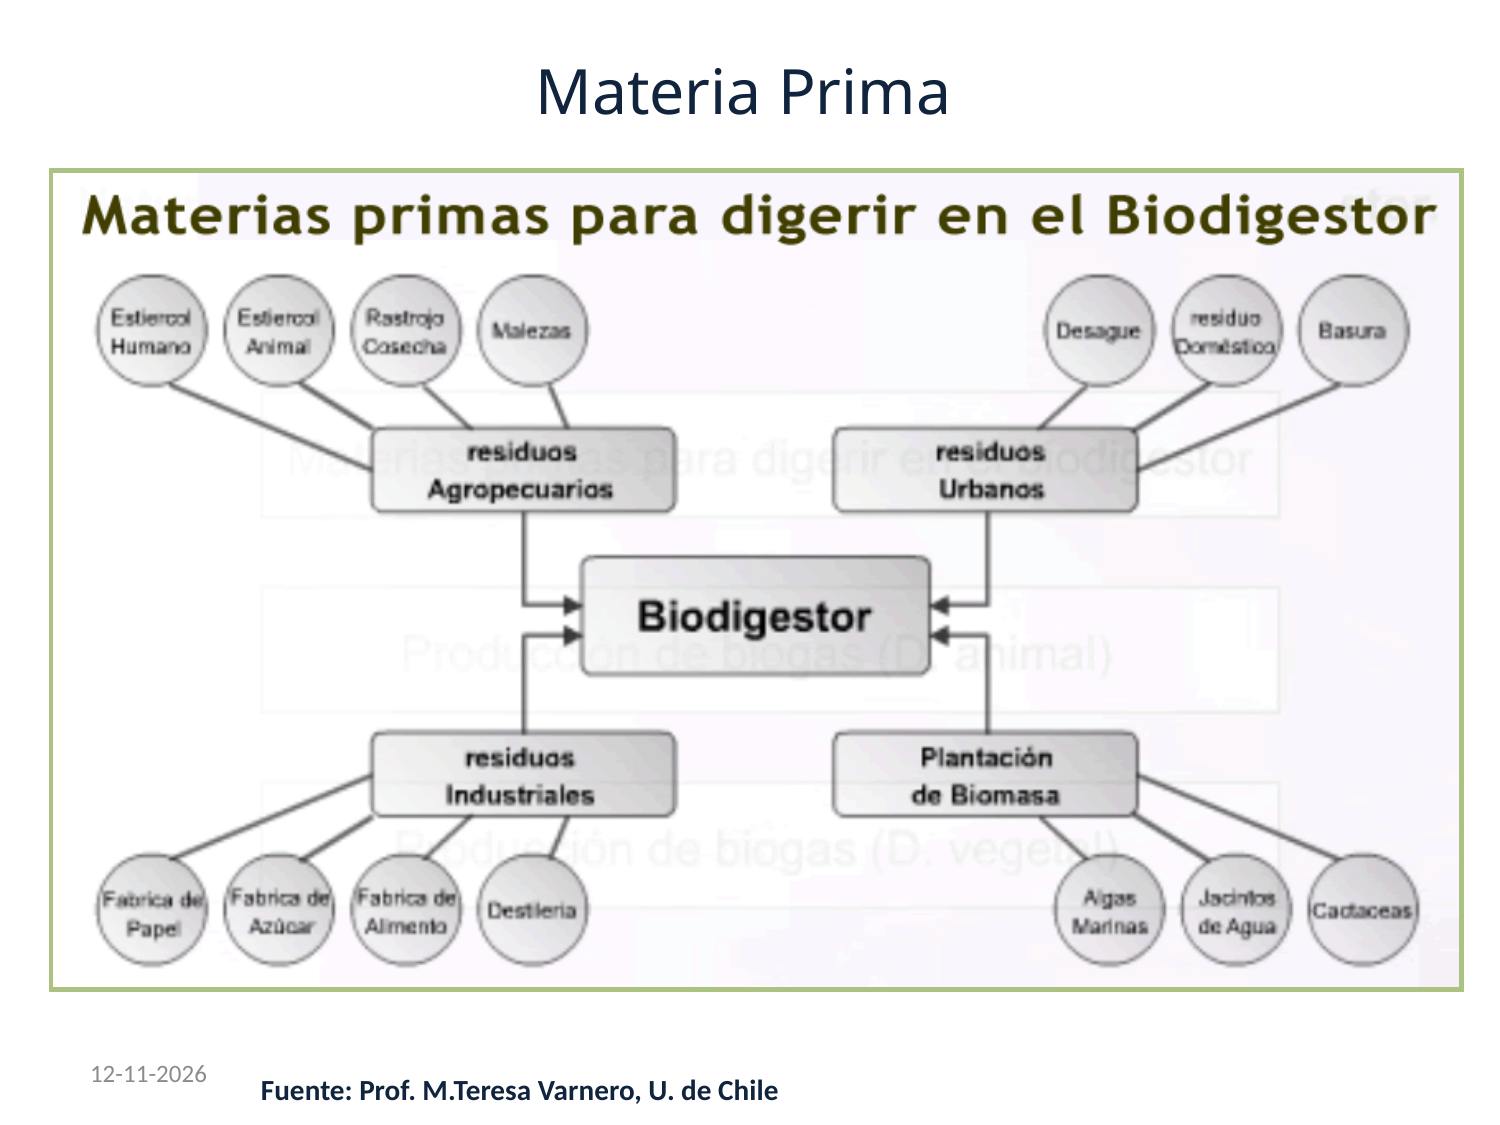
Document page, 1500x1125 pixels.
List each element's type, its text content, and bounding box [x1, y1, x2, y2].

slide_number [75, 1042, 425, 1103]
text_box Fuente: Prof. M.Teresa Varnero, U. de Chile [246, 1064, 1231, 1114]
picture [52, 172, 1460, 988]
text_box Materia Prima [76, 30, 1427, 150]
